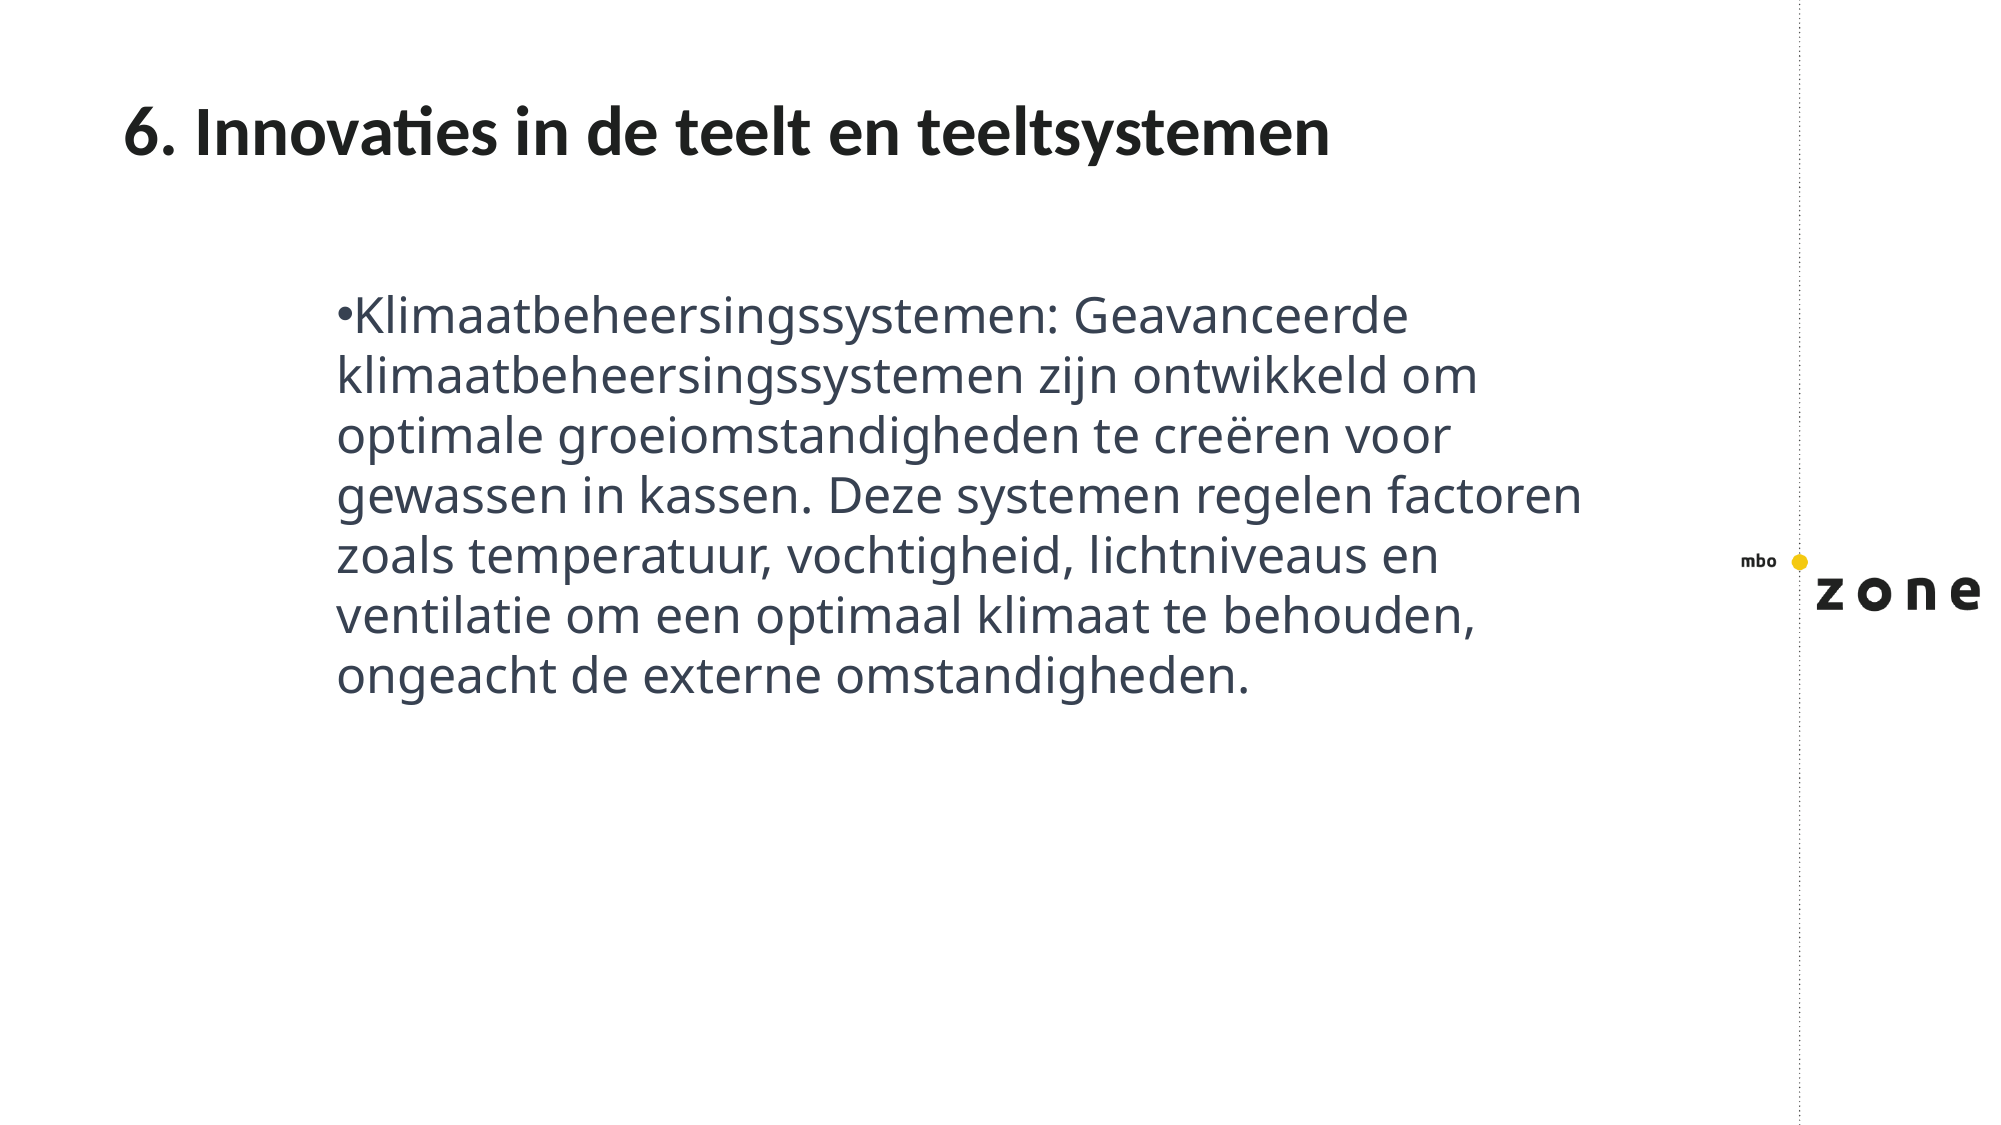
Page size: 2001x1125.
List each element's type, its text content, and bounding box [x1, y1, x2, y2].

title 6. Innovaties in de teelt en teeltsystemen [124, 94, 1607, 272]
picture [1596, 0, 2001, 1125]
list Klimaatbeheersingssystemen: Geavanceerde klimaatbeheersingssystemen zijn ontwikkeld om optimale groeiomstandigheden te creëren voor gewassen in kassen. Deze systemen regelen factoren zoals temperatuur, vochtigheid, lichtniveaus en ventilatie om een optimaal klimaat te behouden, ongeacht de externe omstandigheden. [336, 283, 1607, 998]
